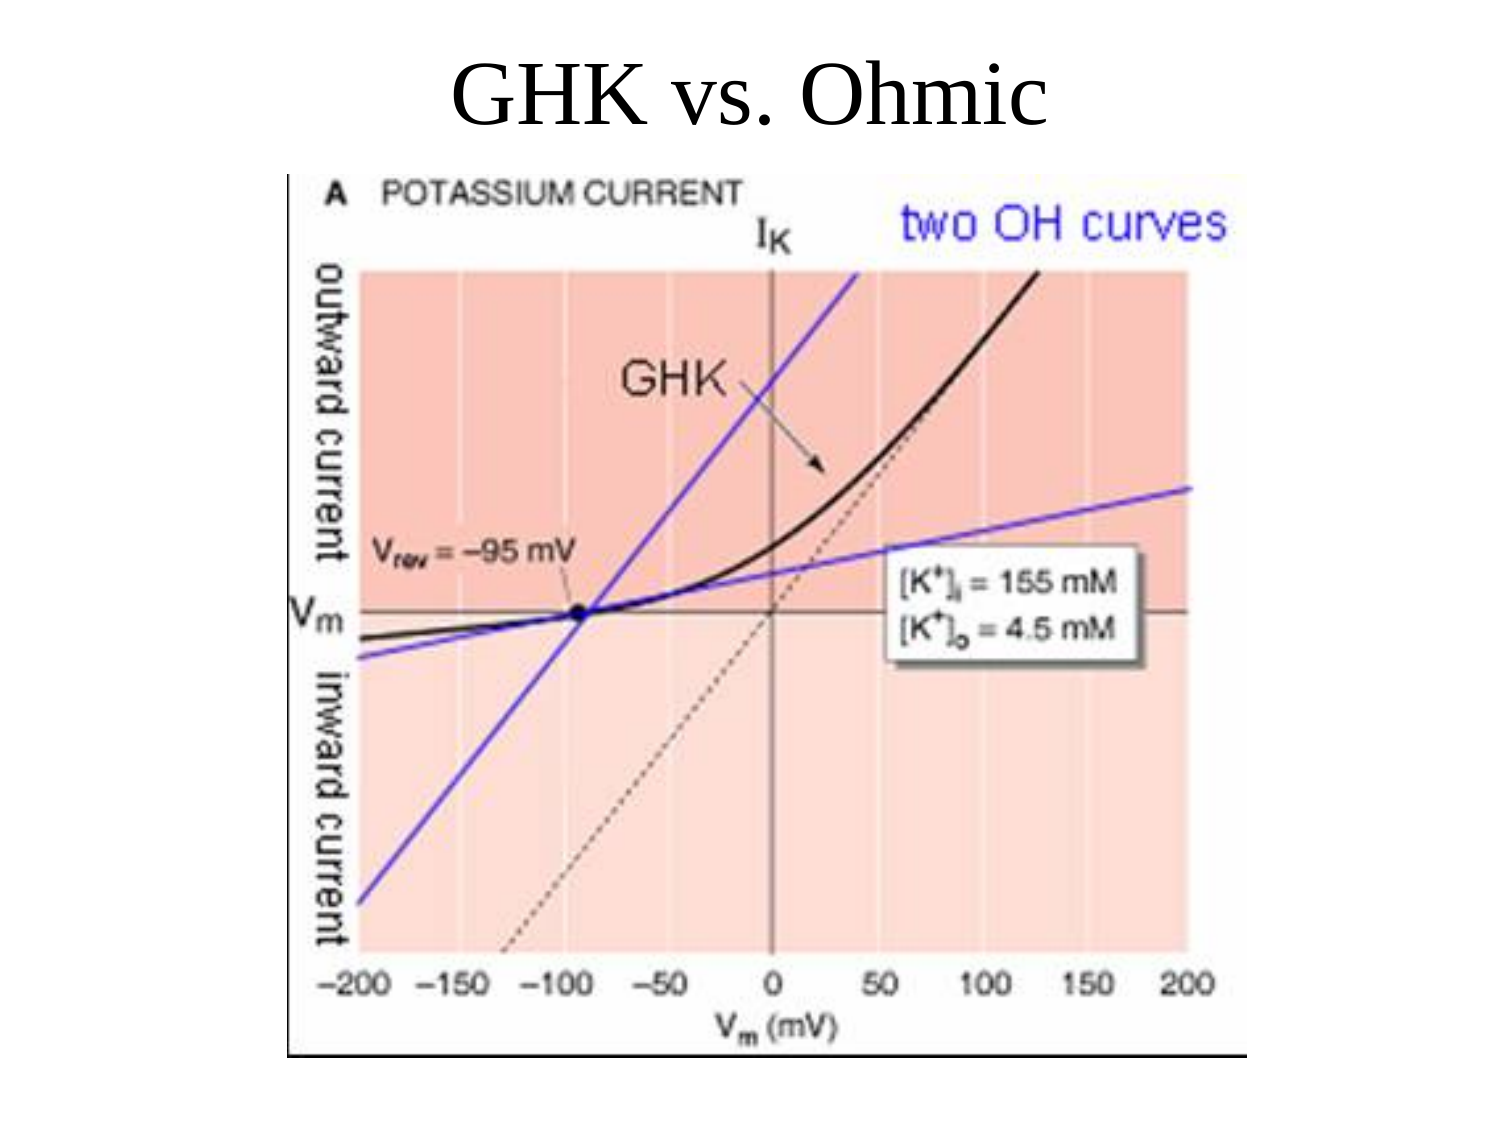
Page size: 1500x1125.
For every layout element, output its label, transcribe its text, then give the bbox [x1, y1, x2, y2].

title GHK vs. Ohmic [112, 24, 1388, 150]
picture [287, 174, 1248, 1059]
